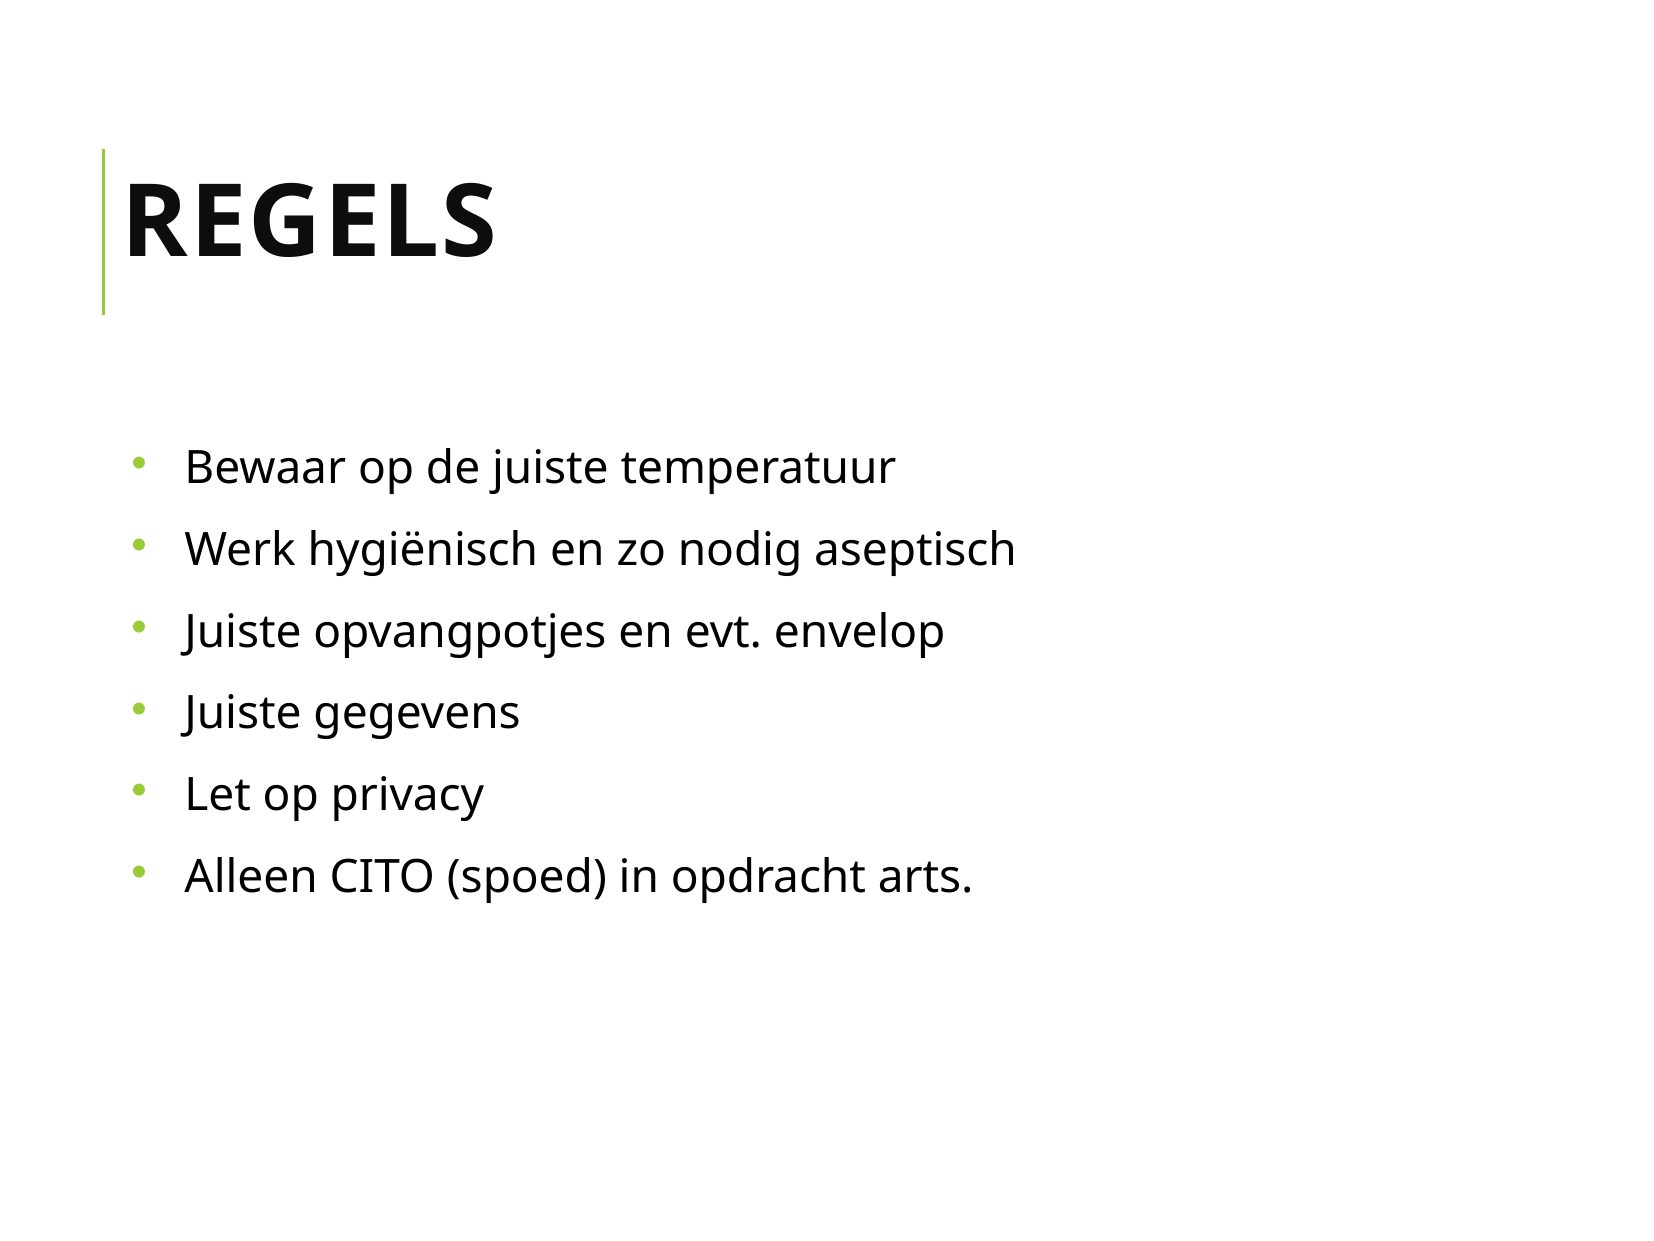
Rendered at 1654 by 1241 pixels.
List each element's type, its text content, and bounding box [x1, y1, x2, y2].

title Regels [106, 123, 1595, 331]
list Bewaar op de juiste temperatuur Werk hygiënisch en zo nodig aseptisch Juiste opvangpotjes en evt. envelop Juiste gegevens Let op privacy Alleen CITO (spoed) in opdracht arts. [106, 436, 1595, 1241]
